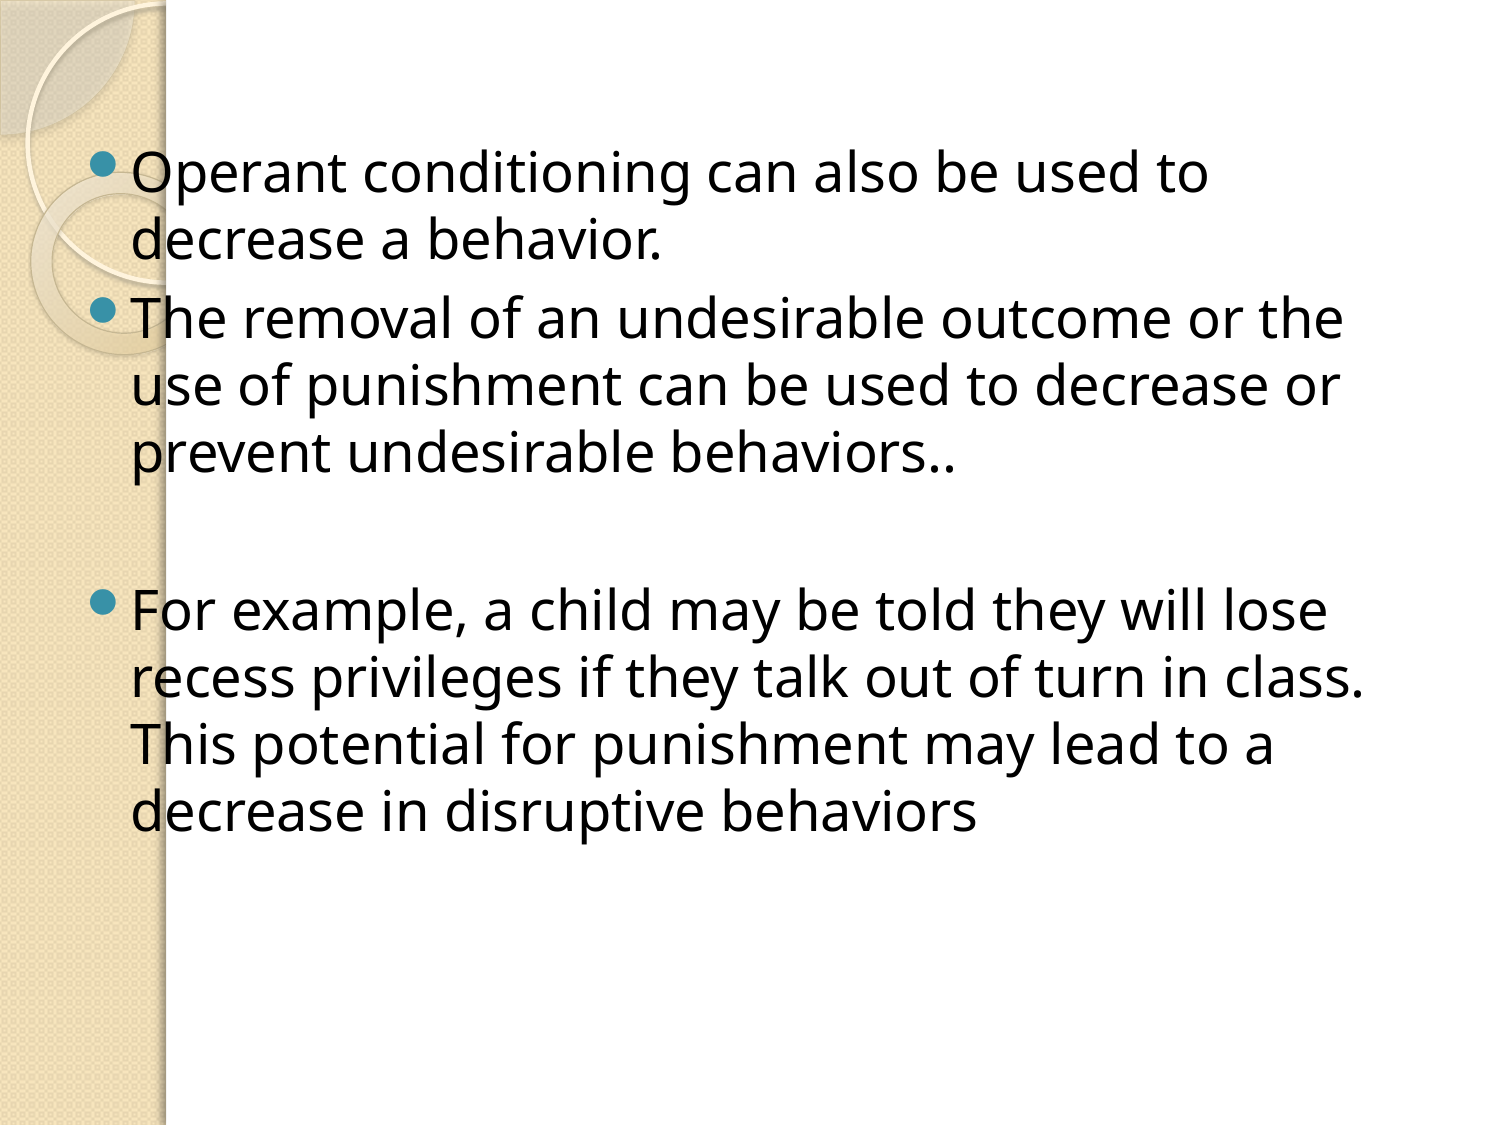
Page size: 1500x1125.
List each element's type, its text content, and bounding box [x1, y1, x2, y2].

list Operant conditioning can also be used to decrease a behavior. The removal of an undesirable outcome or the use of punishment can be used to decrease or prevent undesirable behaviors.. For example, a child may be told they will lose recess privileges if they talk out of turn in class. This potential for punishment may lead to a decrease in disruptive behaviors [58, 128, 1409, 853]
